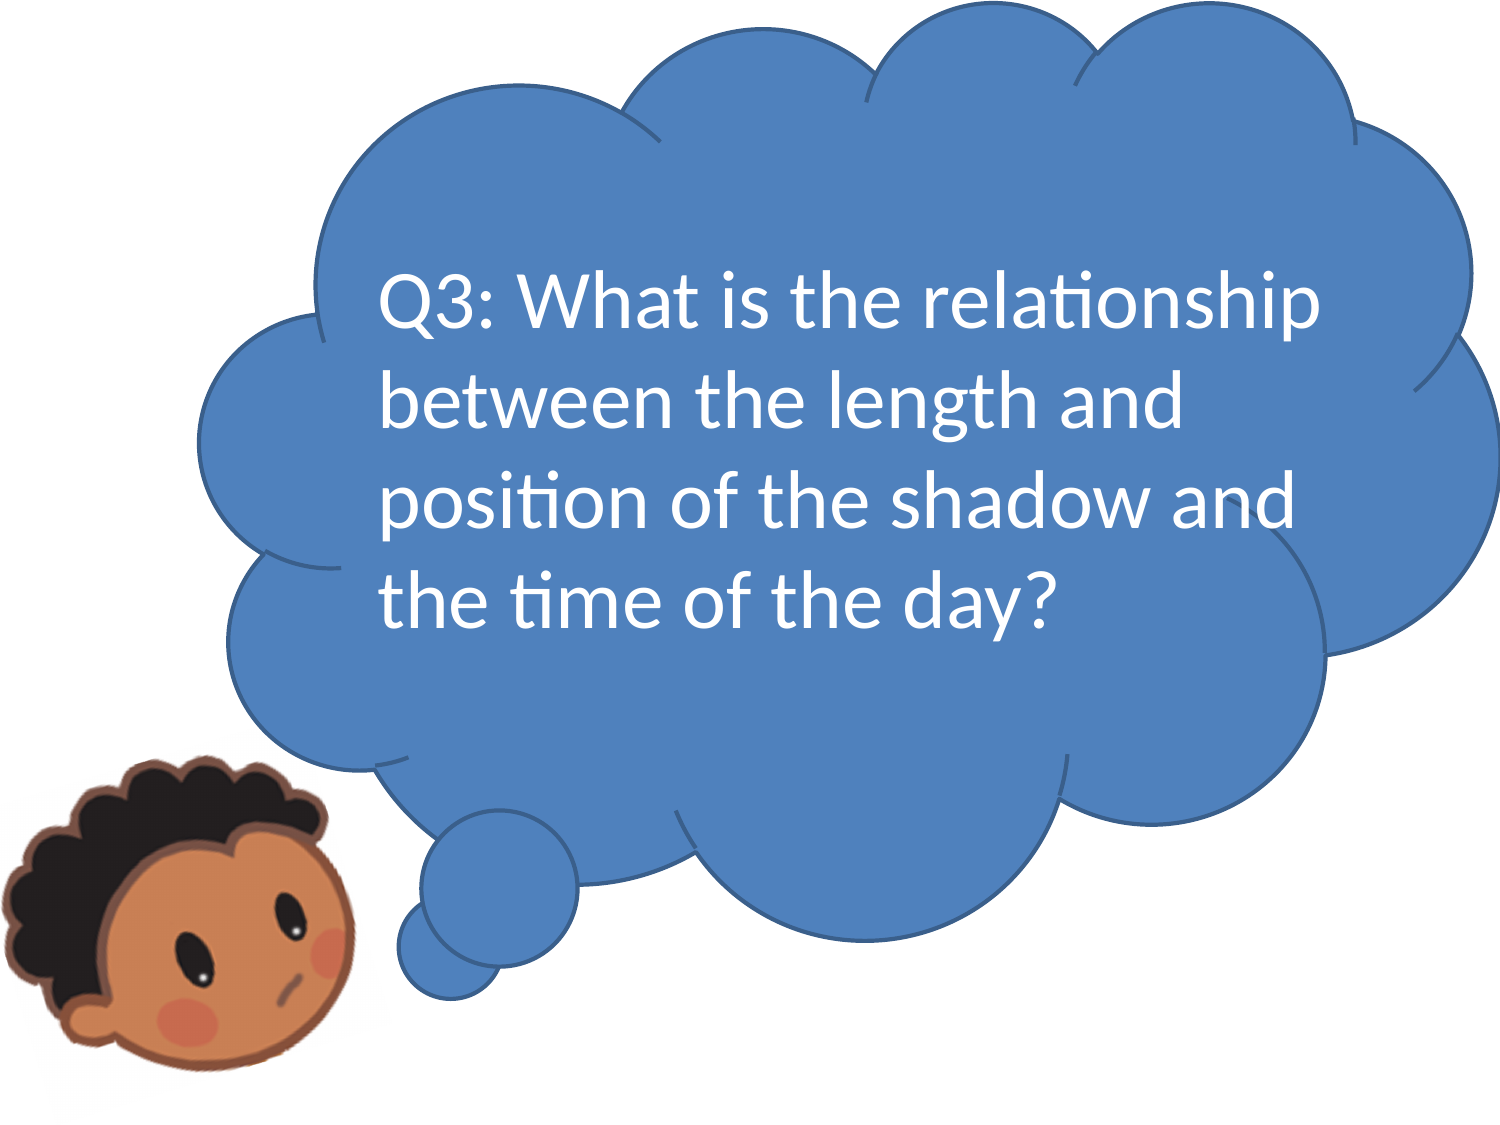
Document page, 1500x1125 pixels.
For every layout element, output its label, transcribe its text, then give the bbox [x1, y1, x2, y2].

text_box [196, 0, 1500, 1002]
text_box Q3: What is the relationship between the length and position of the shadow and the time of the day? [362, 237, 1375, 653]
picture [0, 728, 391, 1124]
